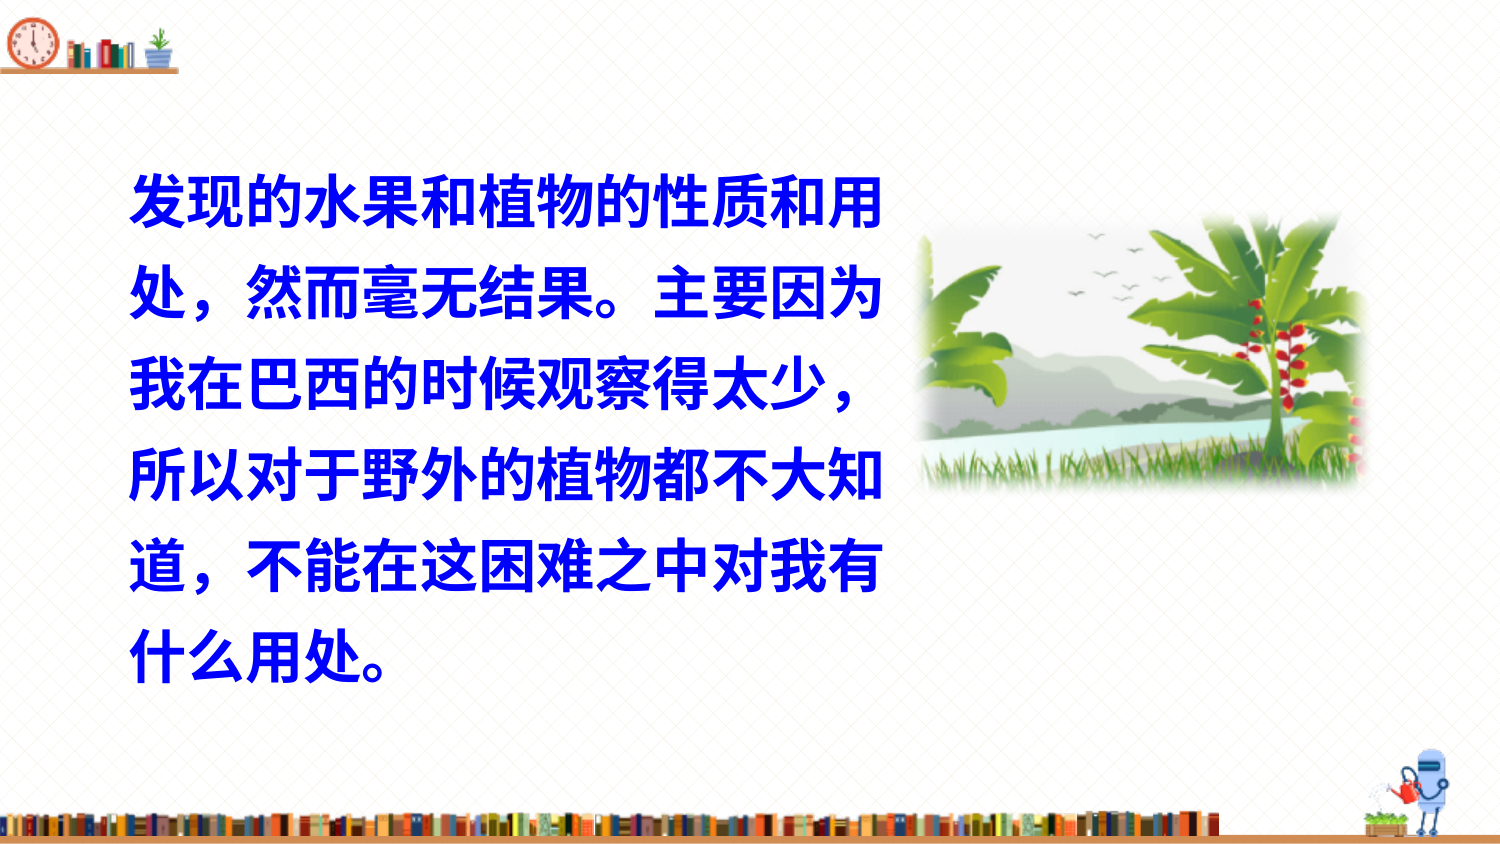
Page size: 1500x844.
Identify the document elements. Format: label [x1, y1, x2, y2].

picture [1363, 740, 1450, 837]
text_box [114, 136, 1375, 736]
picture [0, 812, 594, 836]
picture [0, 15, 188, 74]
picture [595, 805, 1219, 836]
